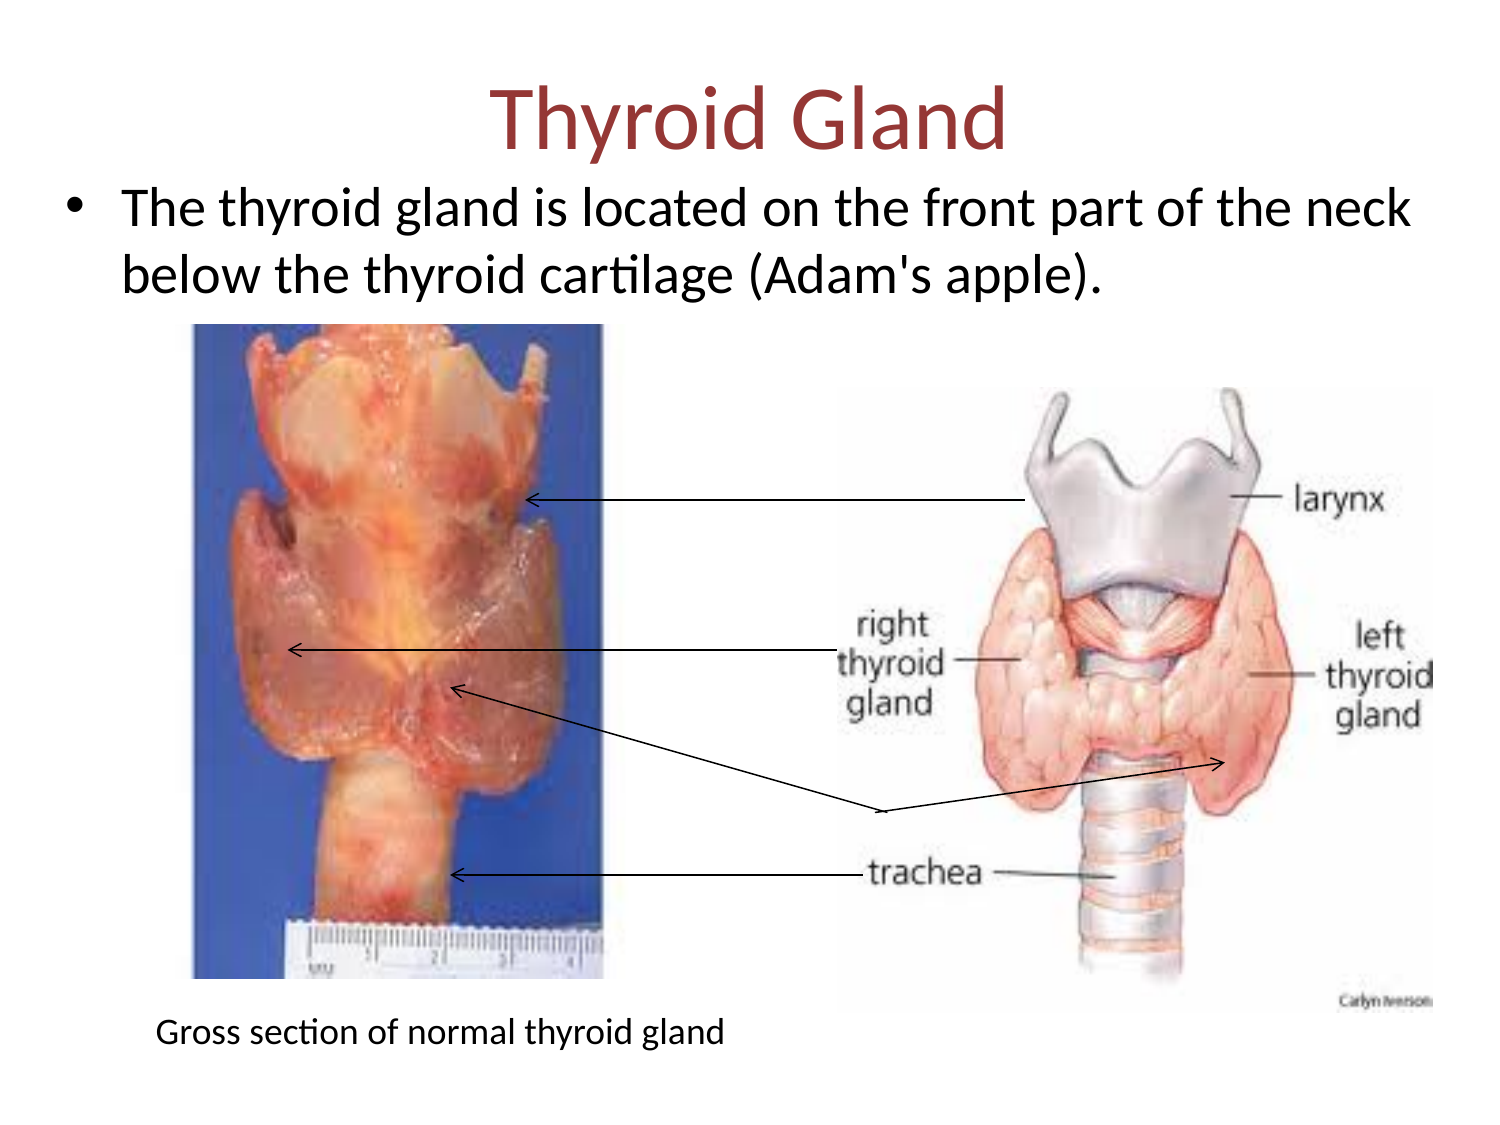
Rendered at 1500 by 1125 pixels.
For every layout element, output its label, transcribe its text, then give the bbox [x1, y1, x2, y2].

list The thyroid gland is located on the front part of the neck below the thyroid cartilage (Adam's apple). [50, 162, 1500, 1005]
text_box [874, 762, 1226, 813]
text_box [449, 687, 888, 813]
title Thyroid Gland [75, 50, 1425, 175]
picture [0, 324, 801, 979]
picture [837, 387, 1433, 1013]
text_box Gross section of normal thyroid gland [140, 999, 750, 1060]
